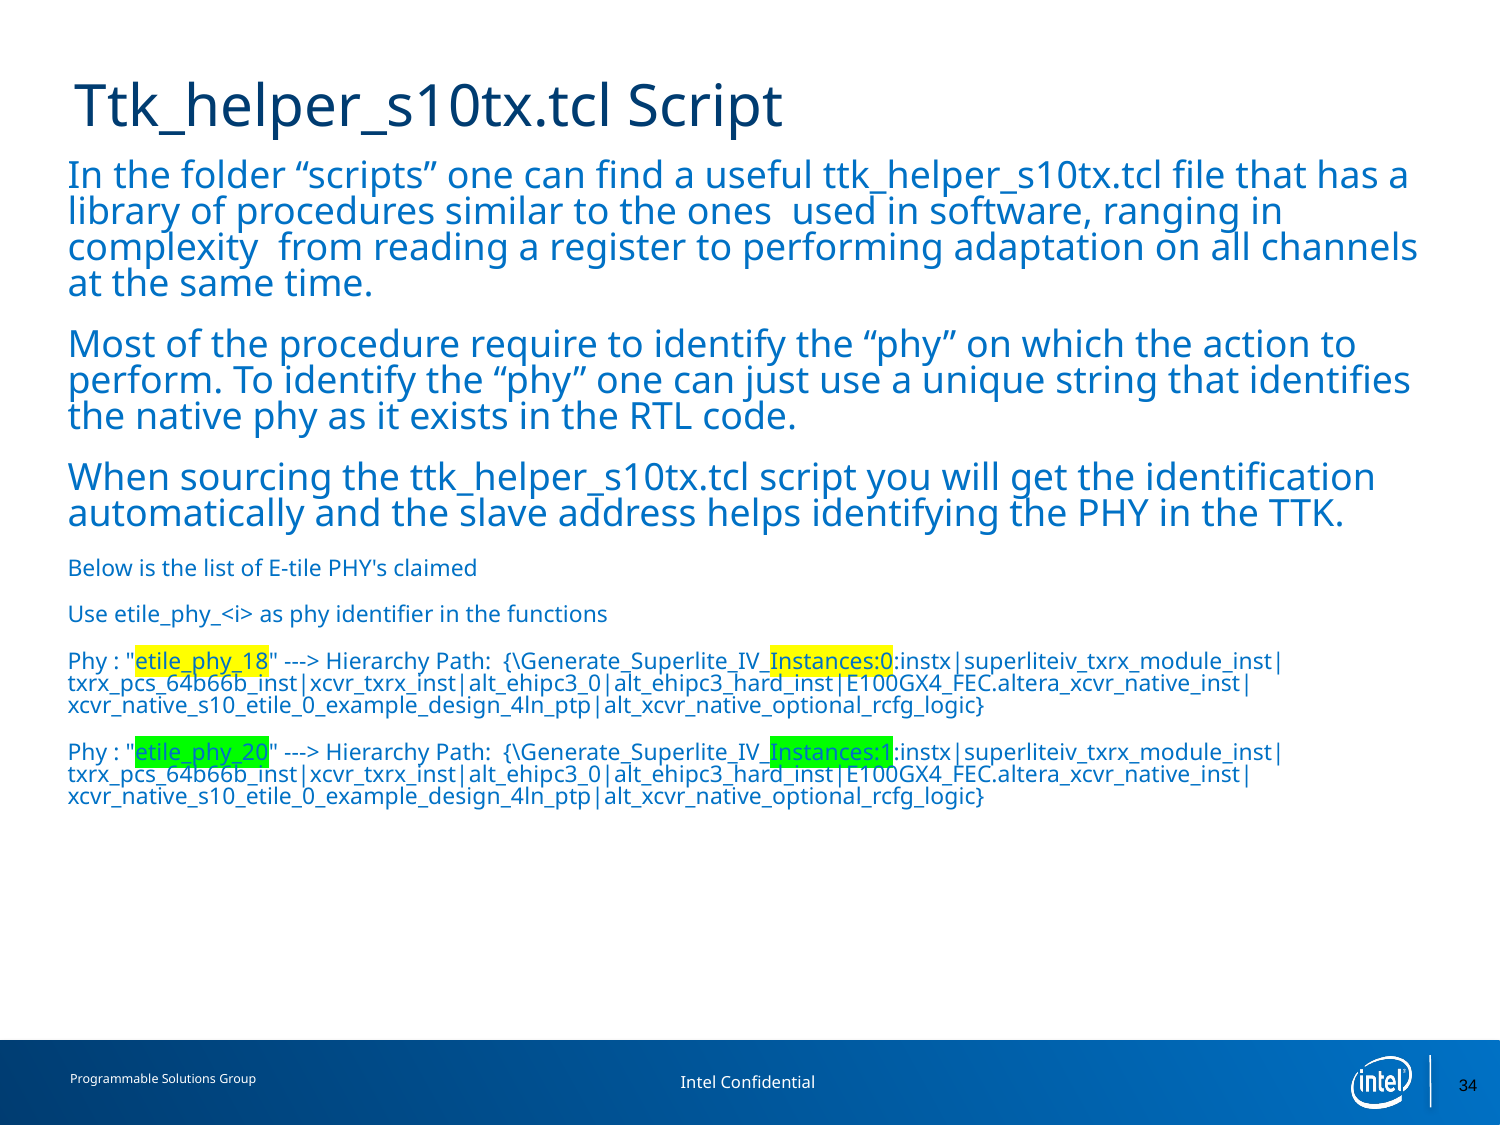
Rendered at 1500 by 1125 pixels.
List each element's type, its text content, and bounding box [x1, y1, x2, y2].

title Ttk_helper_s10tx.tcl Script [74, 67, 1425, 159]
slide_number 34 [1127, 1055, 1478, 1116]
list In the folder “scripts” one can find a useful ttk_helper_s10tx.tcl file that has a library of procedures similar to the ones used in software, ranging in complexity from reading a register to performing adaptation on all channels at the same time. Most of the procedure require to identify the “phy” on which the action to perform. To identify the “phy” one can just use a unique string that identifies the native phy as it exists in the RTL code. When sourcing the ttk_helper_s10tx.tcl script you will get the identification automatically and the slave address helps identifying the PHY in the TTK. Below is the list of E-tile PHY's claimed Use etile_phy_<i> as phy identifier in the functions Phy : "etile_phy_18" ---> Hierarchy Path: {\Generate_Superlite_IV_Instances:0:instx|superliteiv_txrx_module_inst|txrx_pcs_64b66b_inst|xcvr_txrx_inst|alt_ehipc3_0|alt_ehipc3_hard_inst|E100GX4_FEC.altera_xcvr_native_inst|xcvr_native_s10_etile_0_example_design_4ln_ptp|alt_xcvr_native_optional_rcfg_logic} Phy : "etile_phy_20" ---> Hierarchy Path: {\Generate_Superlite_IV_Instances:1:instx|superliteiv_txrx_module_inst|txrx_pcs_64b66b_inst|xcvr_txrx_inst|alt_ehipc3_0|alt_ehipc3_hard_inst|E100GX4_FEC.altera_xcvr_native_inst|xcvr_native_s10_etile_0_example_design_4ln_ptp|alt_xcvr_native_optional_rcfg_logic} [67, 159, 1463, 1033]
